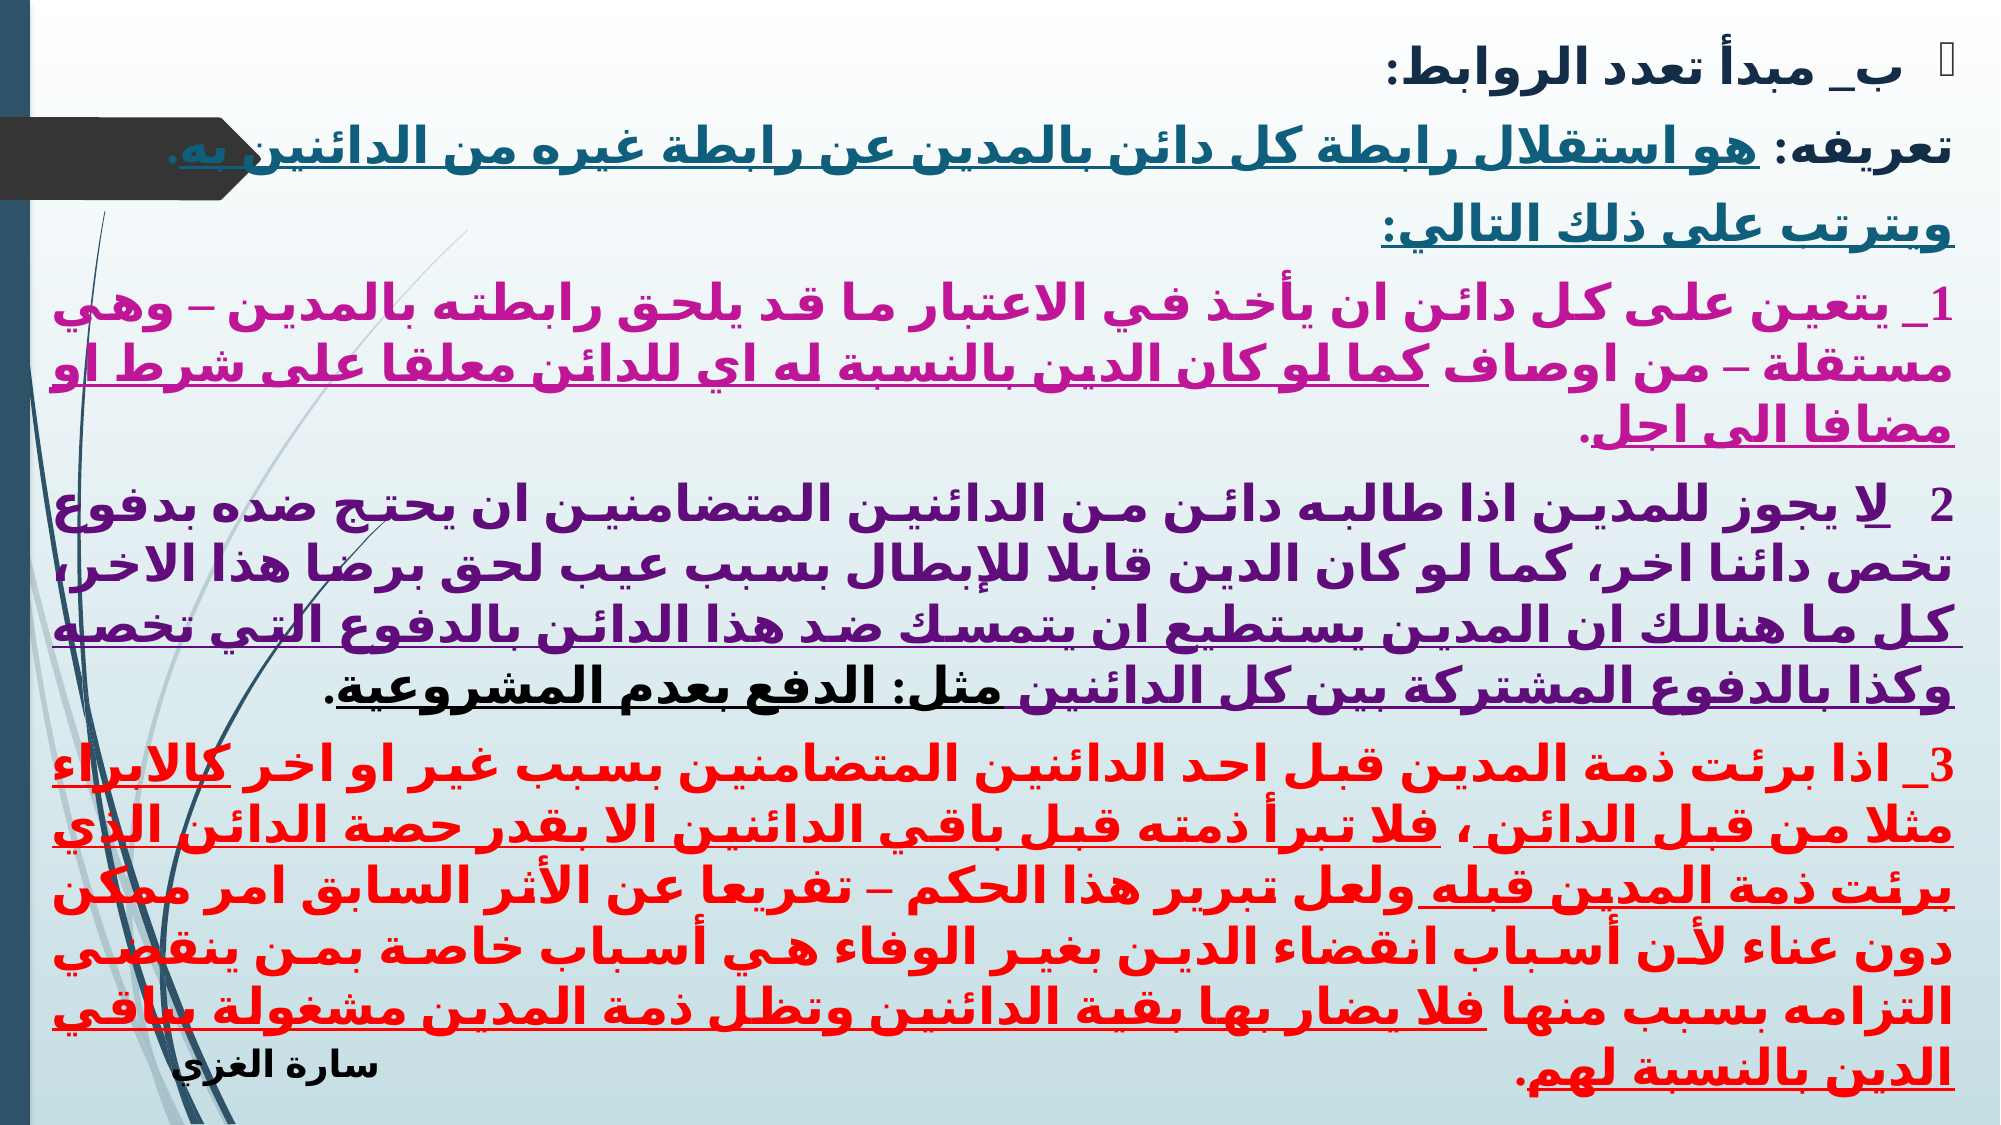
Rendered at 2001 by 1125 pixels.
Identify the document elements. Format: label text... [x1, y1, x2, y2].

text_box سارة الغزي [110, 1032, 395, 1093]
list ب_ مبدأ تعدد الروابط: تعريفه: هو استقلال رابطة كل دائن بالمدين عن رابطة غيره من الدائنين به. ويترتب على ذلك التالي: 1_ يتعين على كل دائن ان يأخذ في الاعتبار ما قد يلحق رابطته بالمدين – وهي مستقلة – من اوصاف كما لو كان الدين بالنسبة له اي للدائن معلقا على شرط او مضافا الى اجل. 2_ لا يجوز للمدين اذا طالبه دائن من الدائنين المتضامنين ان يحتج ضده بدفوع تخص دائنا اخر، كما لو كان الدين قابلا للإبطال بسبب عيب لحق برضا هذا الاخر، كل ما هنالك ان المدين يستطيع ان يتمسك ضد هذا الدائن بالدفوع التي تخصه وكذا بالدفوع المشتركة بين كل الدائنين مثل: الدفع بعدم المشروعية. 3_ اذا برئت ذمة المدين قبل احد الدائنين المتضامنين بسبب غير او اخر كالابراء مثلا من قبل الدائن ، فلا تبرأ ذمته قبل باقي الدائنين الا بقدر حصة الدائن الذي برئت ذمة المدين قبله ولعل تبرير هذا الحكم – تفريعا عن الأثر السابق امر ممكن دون عناء لأن أسباب انقضاء الدين بغير الوفاء هي أسباب خاصة بمن ينقضي التزامه بسبب منها فلا يضار بها بقية الدائنين وتظل ذمة المدين مشغولة بباقي الدين بالنسبة لهم. [36, 26, 1970, 1106]
